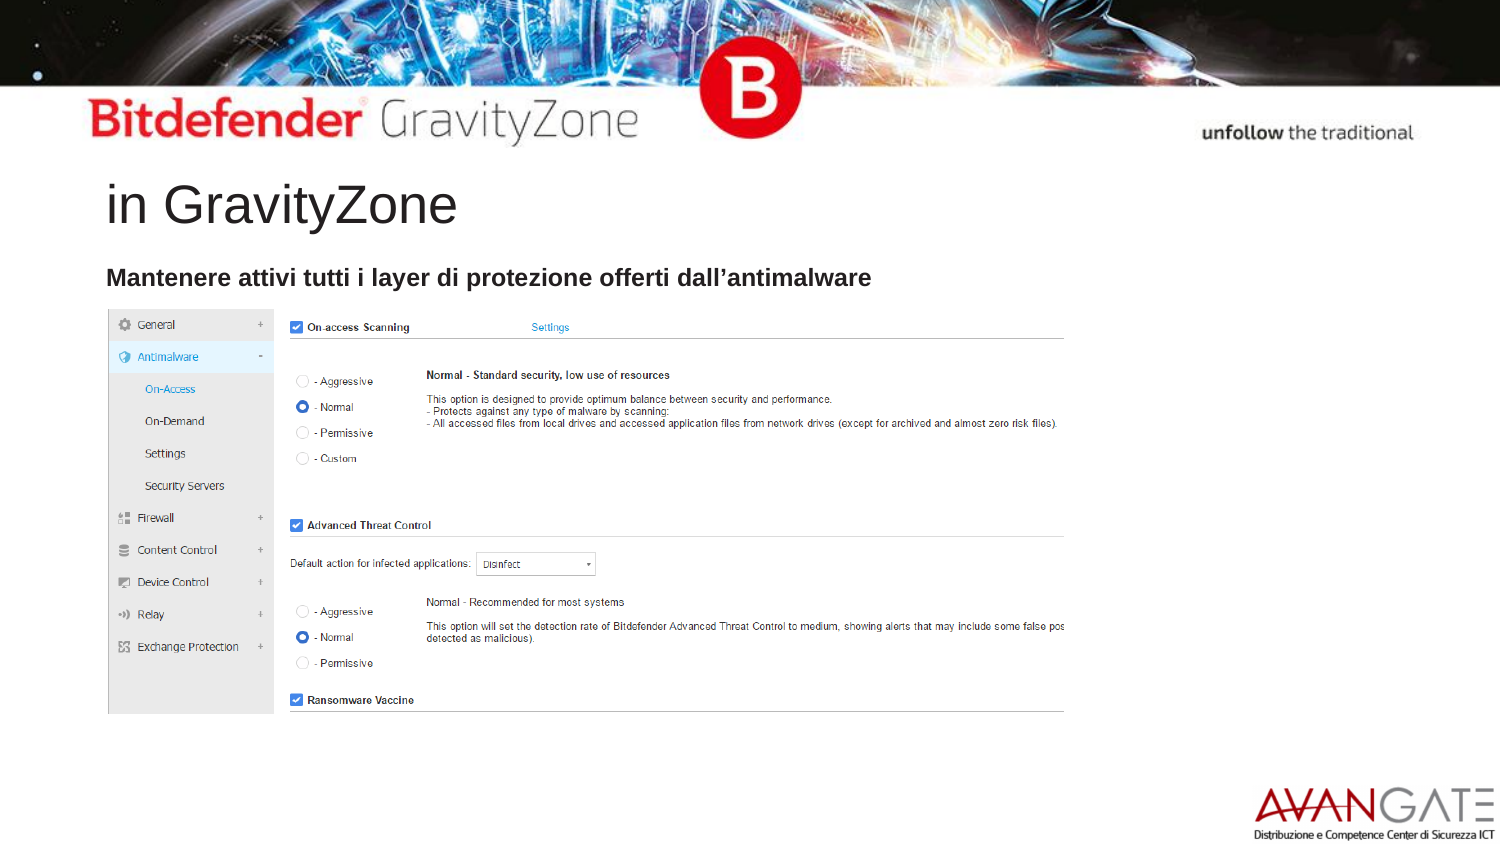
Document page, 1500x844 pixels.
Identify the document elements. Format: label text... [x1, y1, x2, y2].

picture [0, 0, 1500, 149]
picture [1251, 785, 1500, 844]
text_box in GravityZone Mantenere attivi tutti i layer di protezione offerti dall’antimalware [91, 156, 1416, 786]
picture [106, 309, 1064, 715]
